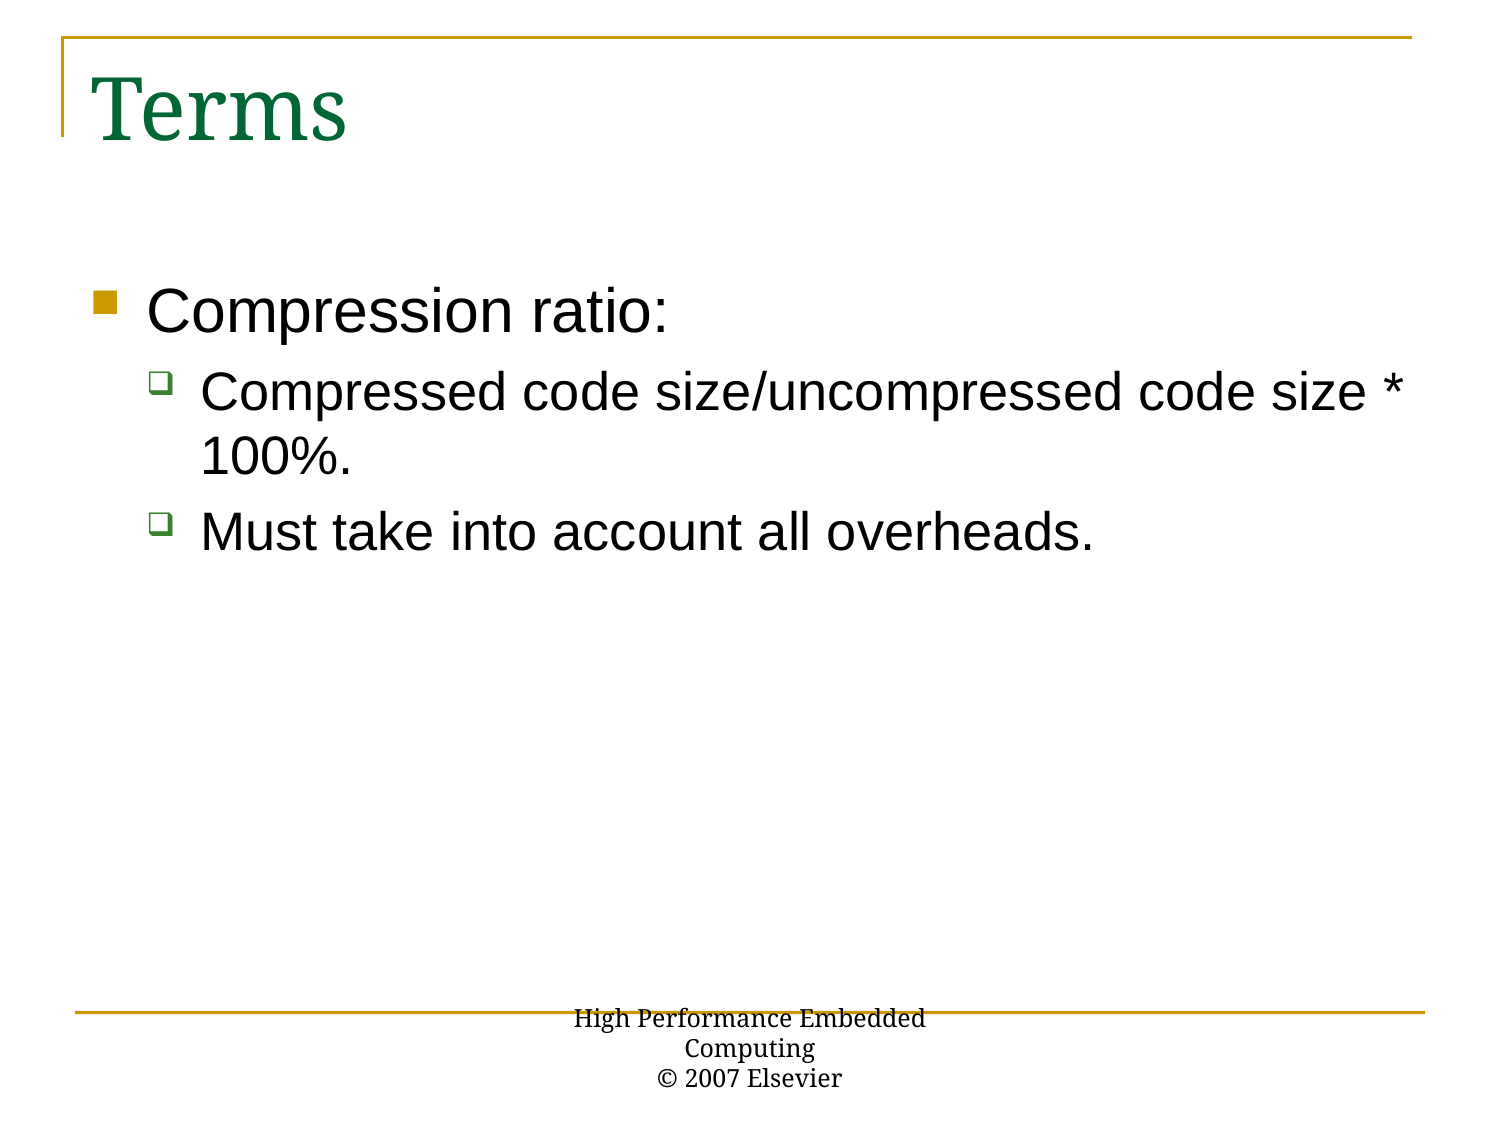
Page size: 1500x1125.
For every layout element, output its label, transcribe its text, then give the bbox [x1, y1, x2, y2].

title Terms [75, 45, 1425, 233]
list Compression ratio: Compressed code size/uncompressed code size * 100%. Must take into account all overheads. [75, 262, 1425, 1006]
footer High Performance Embedded Computing © 2007 Elsevier [512, 1025, 988, 1100]
